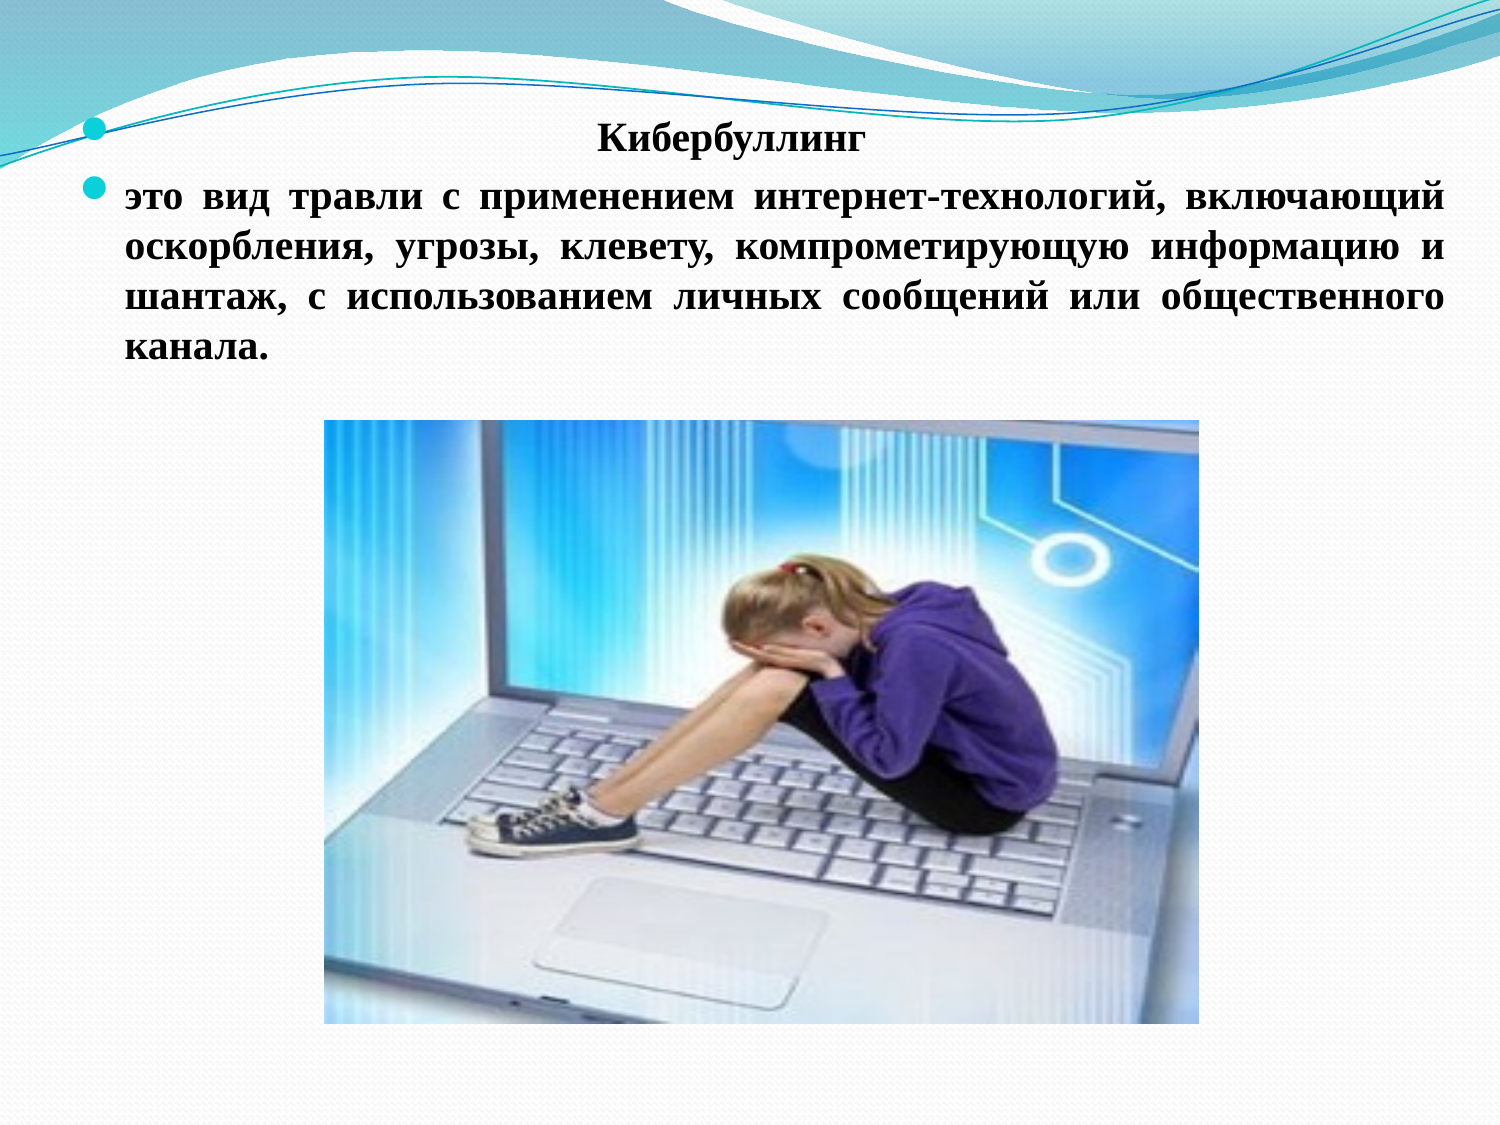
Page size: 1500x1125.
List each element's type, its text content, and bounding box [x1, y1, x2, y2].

list Кибербуллинг это вид травли с применением интернет-технологий, включающий оскорбления, угрозы, клевету, компрометирующую информацию и шантаж, с использованием личных сообщений или общественного канала. [64, 101, 1461, 820]
picture [324, 420, 1200, 1024]
